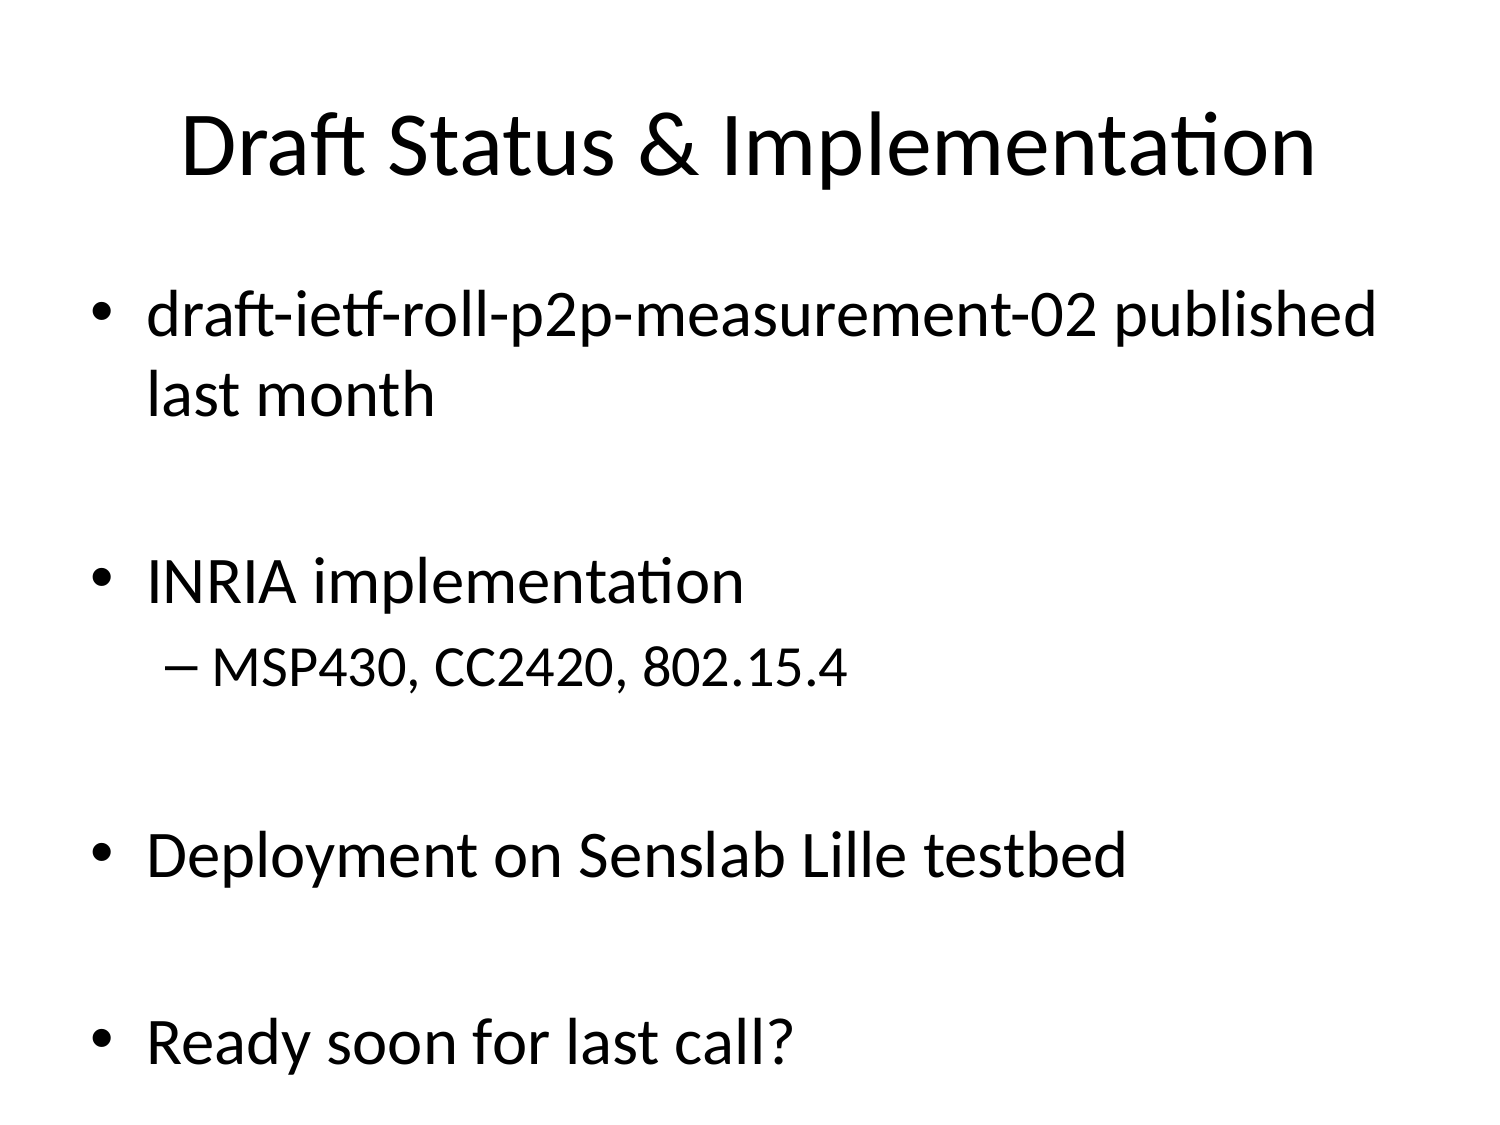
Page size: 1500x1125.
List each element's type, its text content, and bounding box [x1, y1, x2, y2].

title Draft Status & Implementation [75, 45, 1425, 233]
list draft-ietf-roll-p2p-measurement-02 published last month INRIA implementation MSP430, CC2420, 802.15.4 Deployment on Senslab Lille testbed Ready soon for last call? [75, 262, 1425, 1005]
